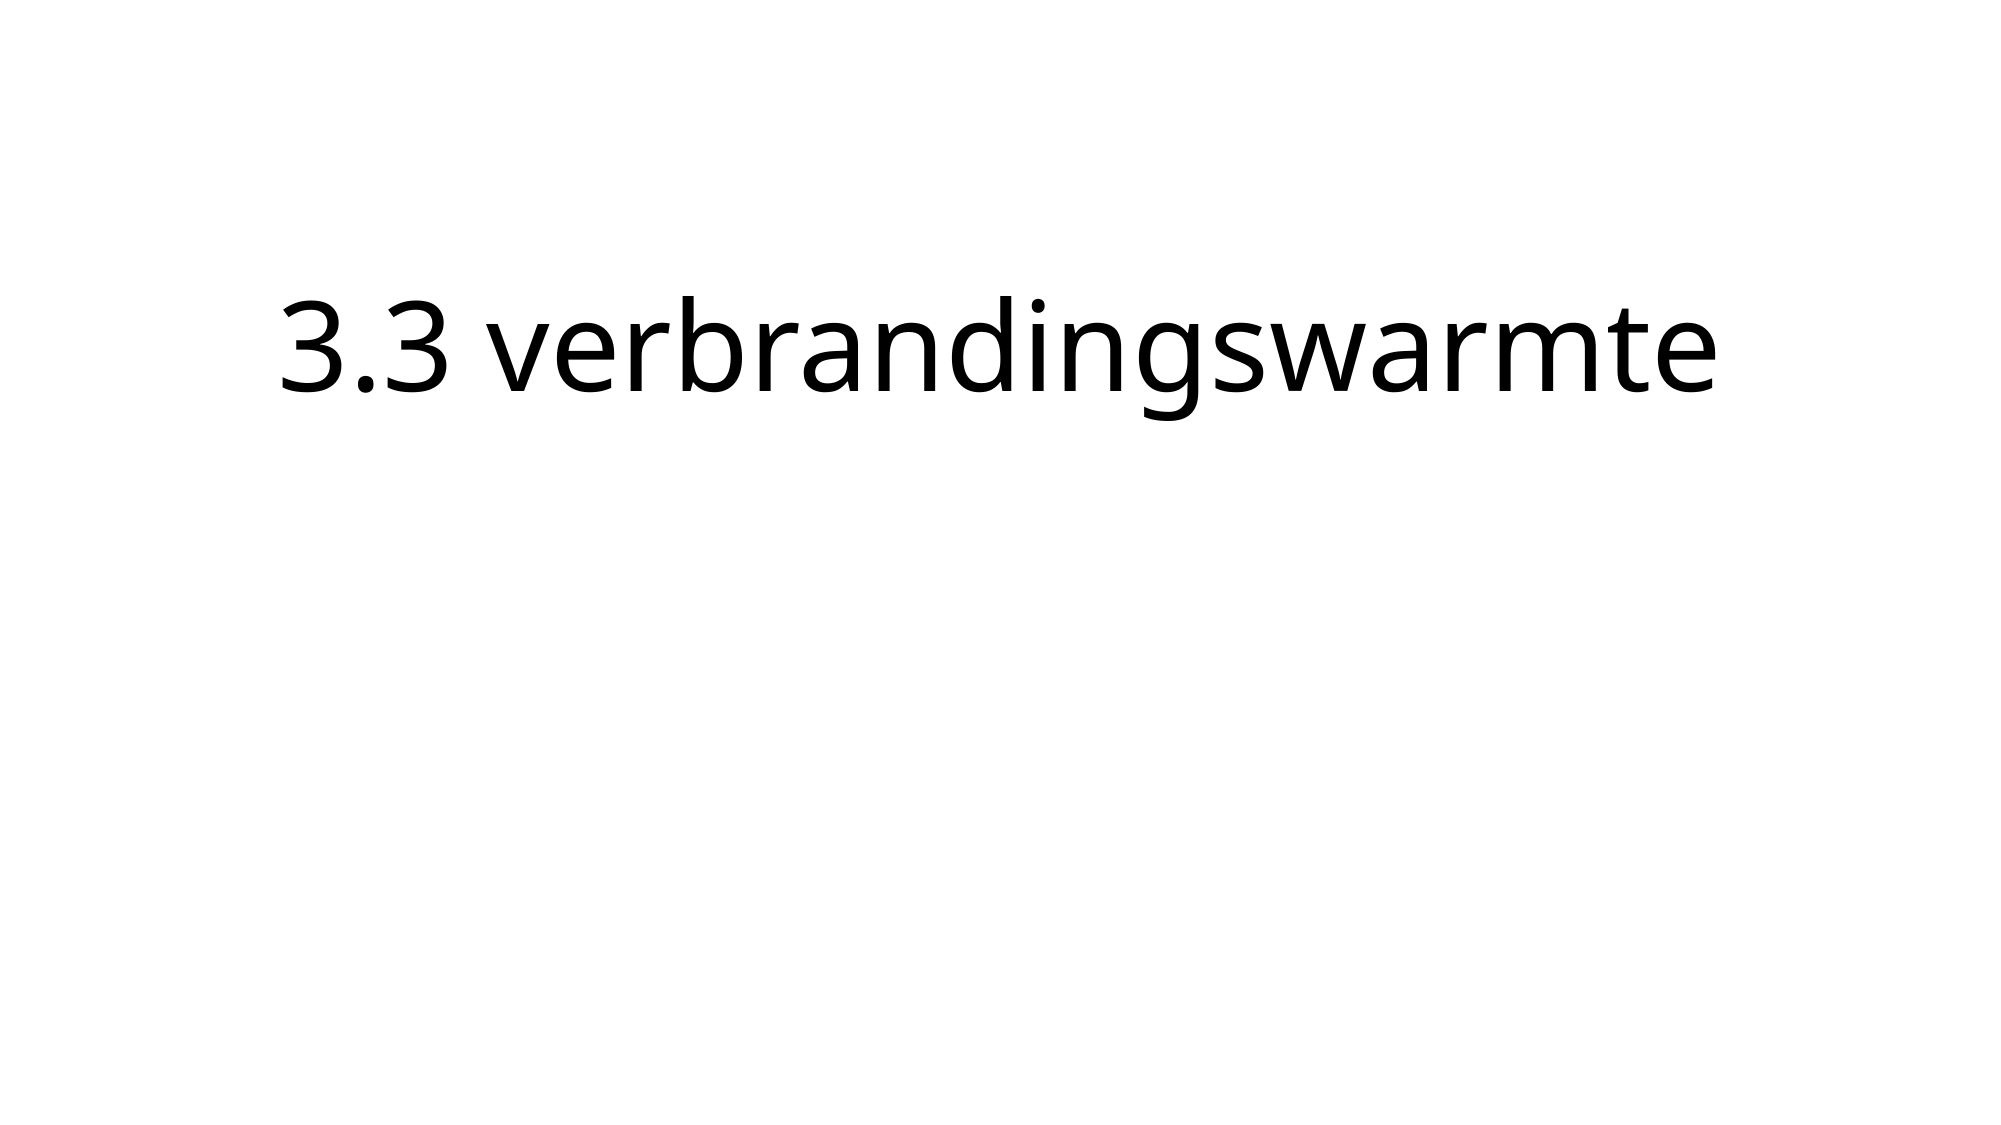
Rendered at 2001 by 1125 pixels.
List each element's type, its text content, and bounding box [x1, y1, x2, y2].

title 3.3 verbrandingswarmte [249, 184, 1750, 576]
